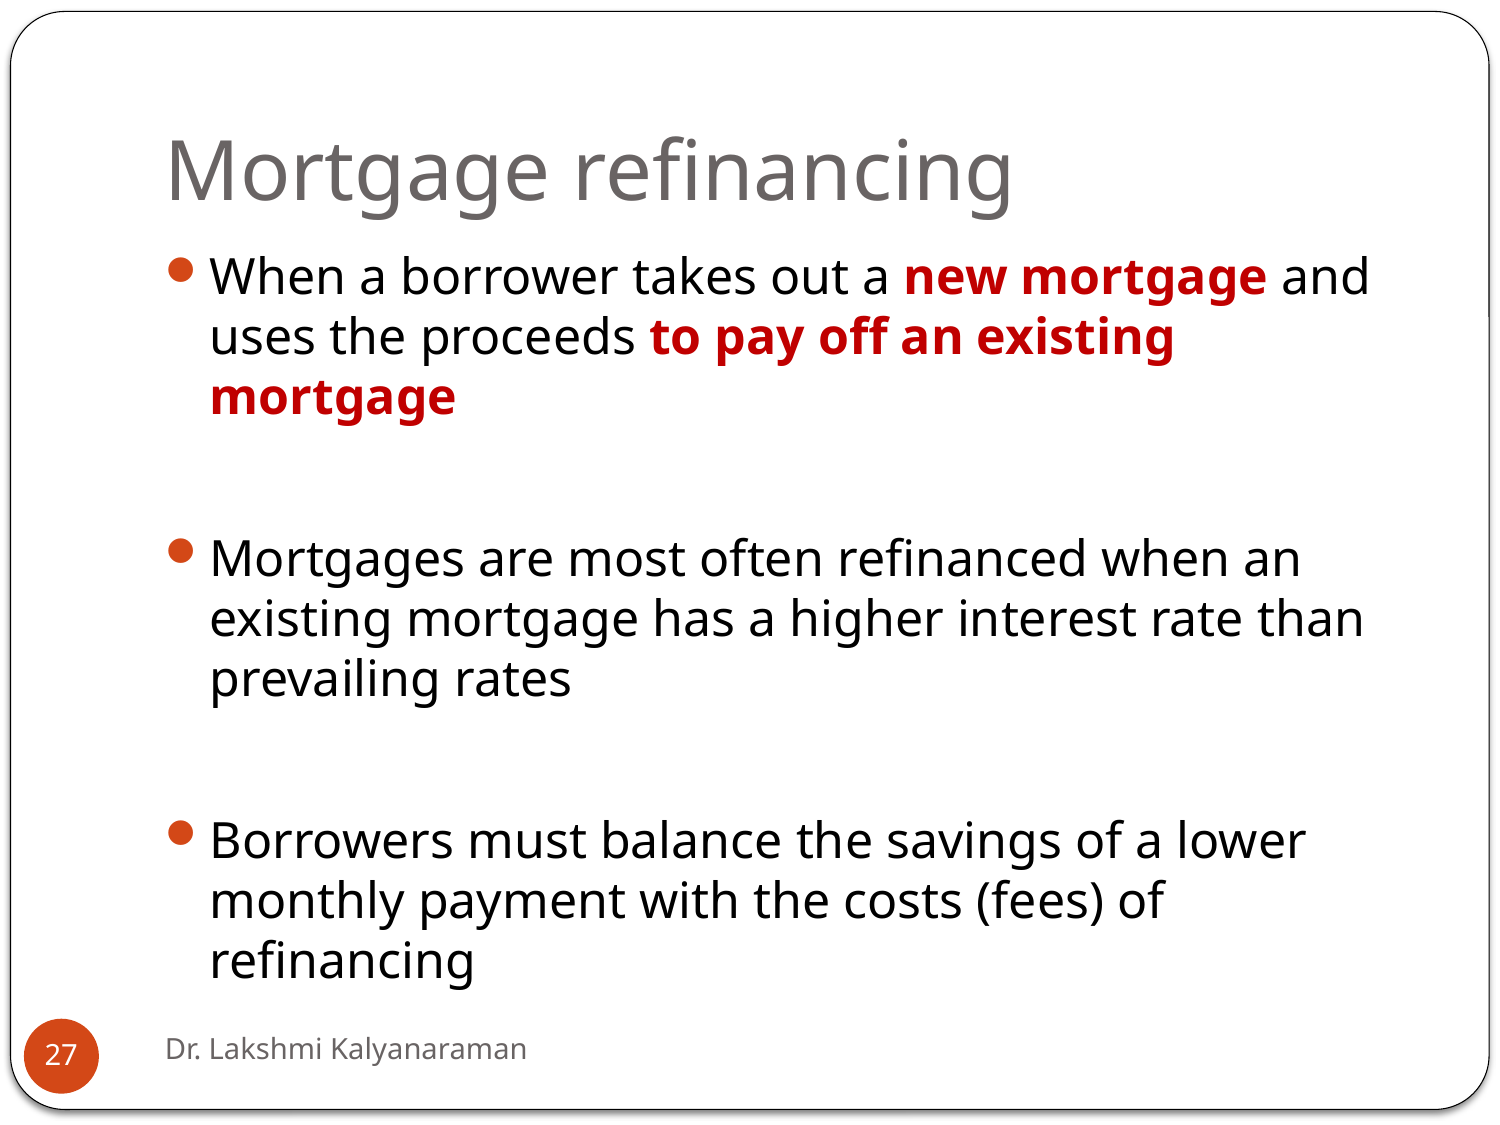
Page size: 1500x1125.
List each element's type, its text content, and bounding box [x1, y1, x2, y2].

slide_number 27 [23, 1018, 99, 1094]
list When a borrower takes out a new mortgage and uses the proceeds to pay off an existing mortgage Mortgages are most often refinanced when an existing mortgage has a higher interest rate than prevailing rates Borrowers must balance the savings of a lower monthly payment with the costs (fees) of refinancing [150, 237, 1425, 988]
title Mortgage refinancing [150, 45, 1425, 233]
footer Dr. Lakshmi Kalyanaraman [150, 1012, 800, 1088]
